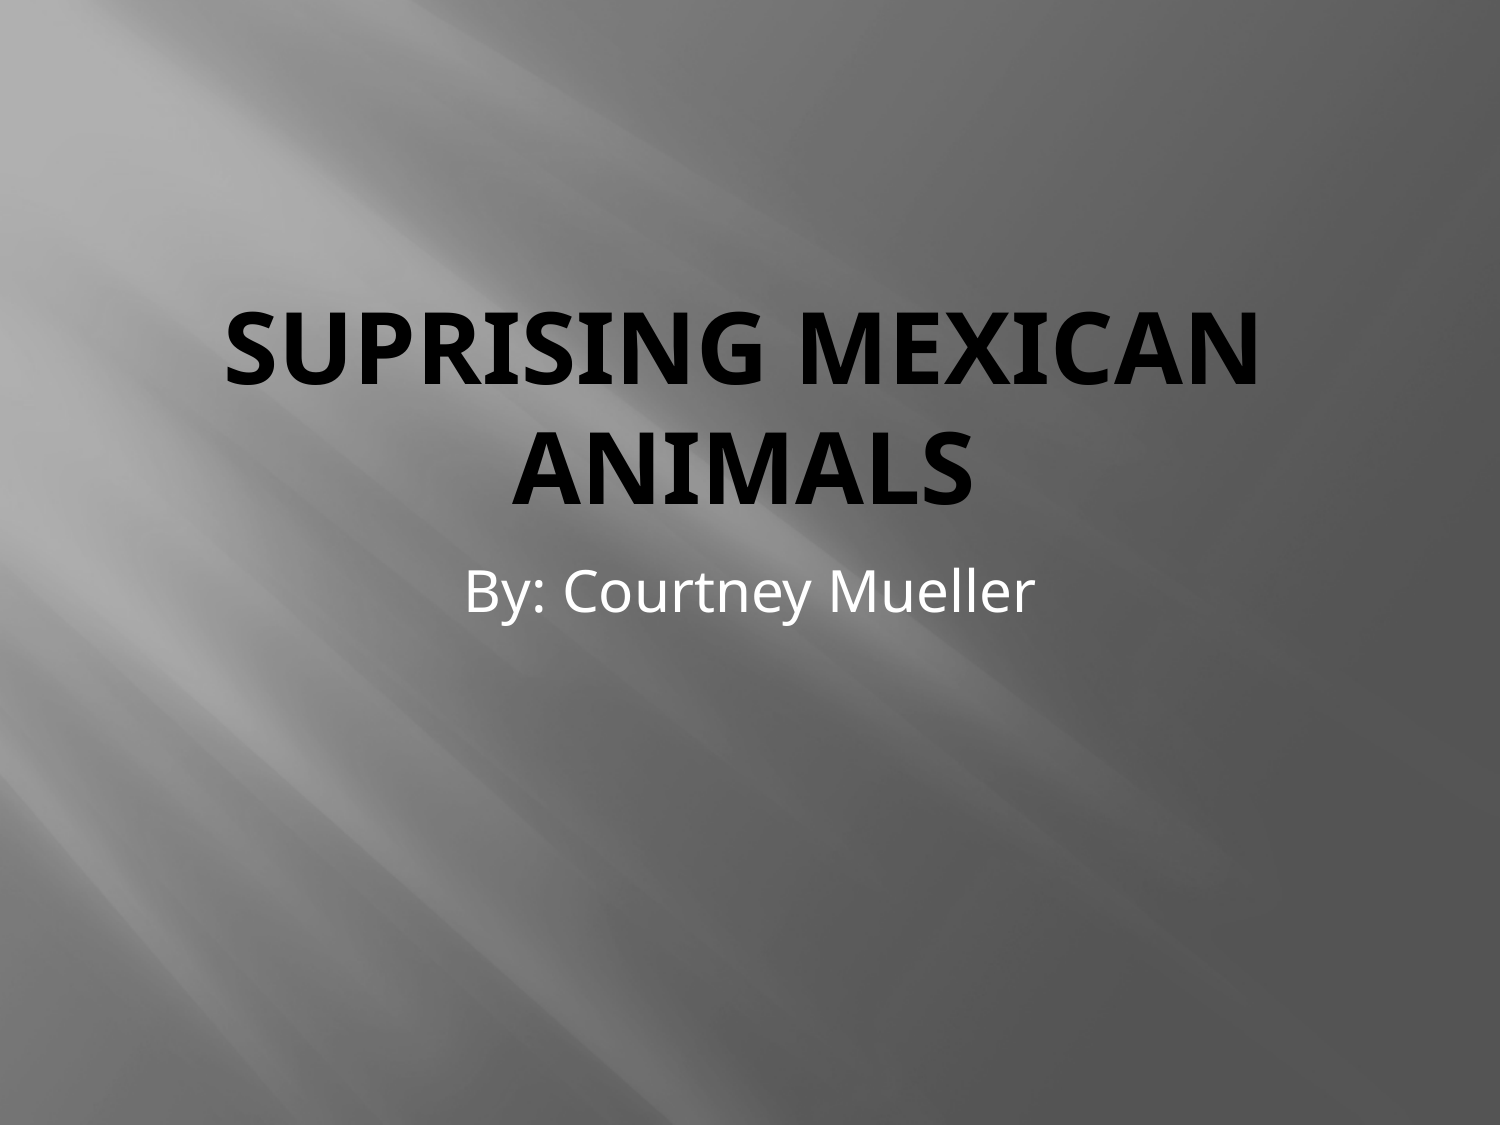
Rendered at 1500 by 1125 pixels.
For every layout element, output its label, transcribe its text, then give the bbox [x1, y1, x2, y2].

subtitle By: Courtney Mueller [225, 546, 1275, 834]
title Suprising Mexican Animals [69, 224, 1420, 525]
